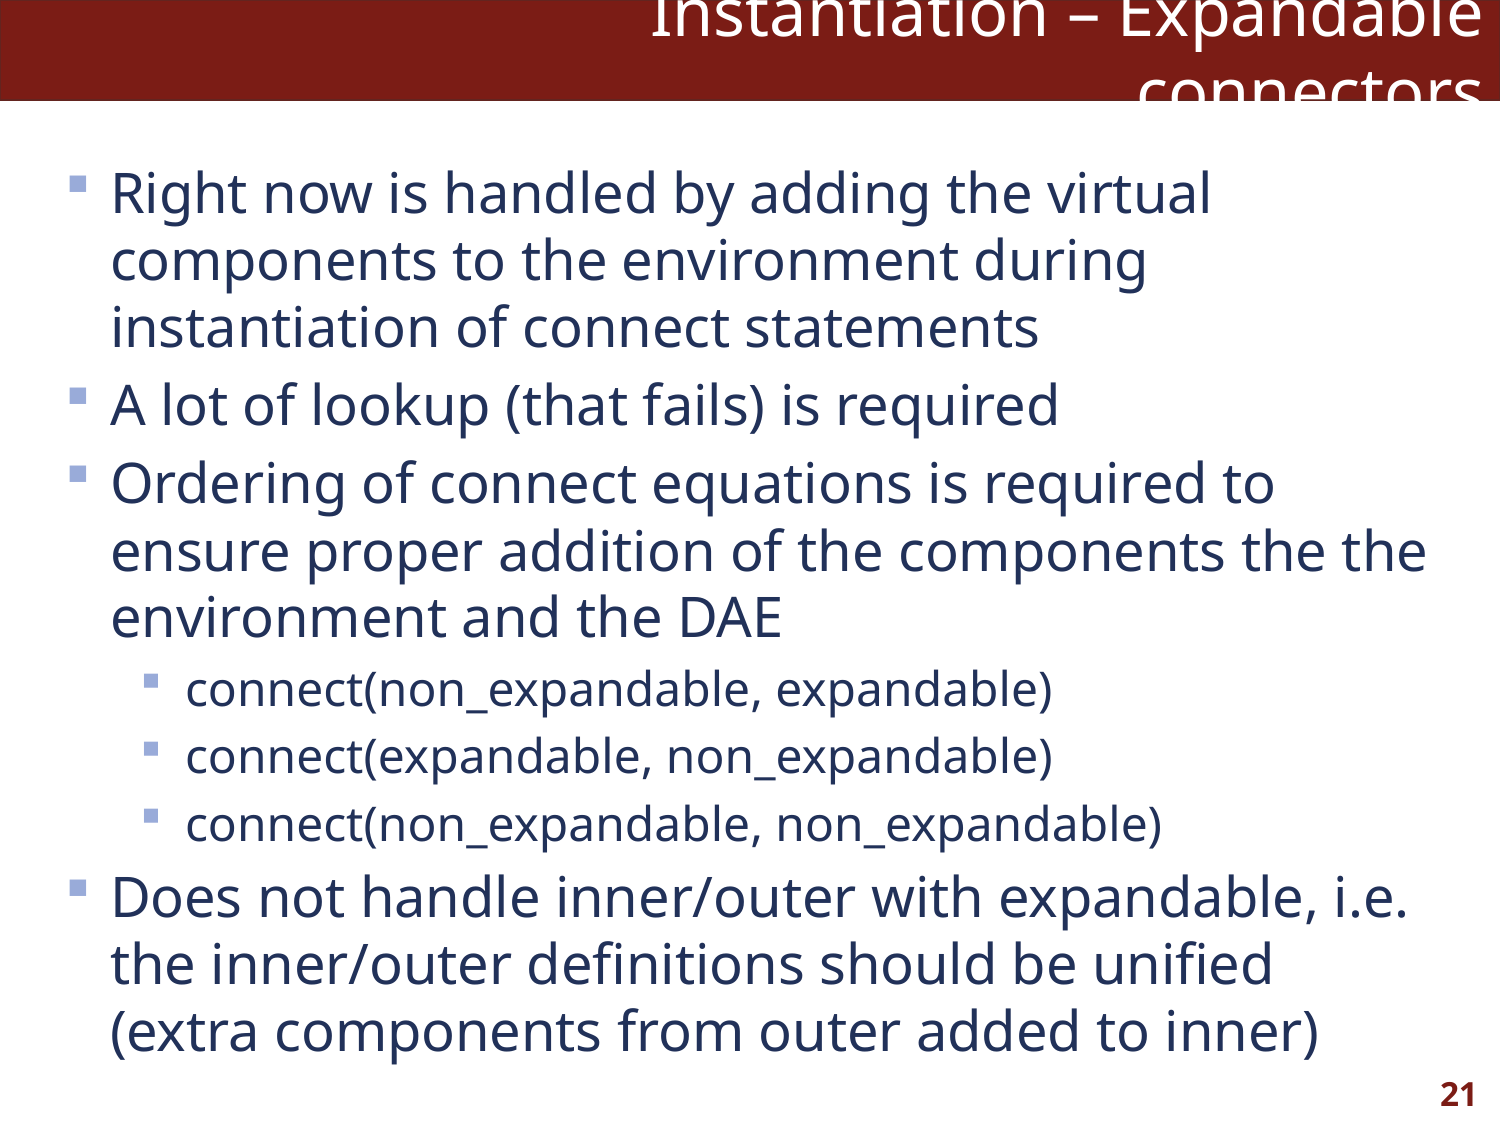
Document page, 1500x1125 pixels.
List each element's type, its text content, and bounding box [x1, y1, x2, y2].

title Instantiation – Expandable connectors [274, 0, 1500, 101]
list Right now is handled by adding the virtual components to the environment during instantiation of connect statements A lot of lookup (that fails) is required Ordering of connect equations is required to ensure proper addition of the components the the environment and the DAE connect(non_expandable, expandable) connect(expandable, non_expandable) connect(non_expandable, non_expandable) Does not handle inner/outer with expandable, i.e. the inner/outer definitions should be unified (extra components from outer added to inner) [49, 149, 1451, 1076]
slide_number 21 [1342, 1065, 1494, 1116]
